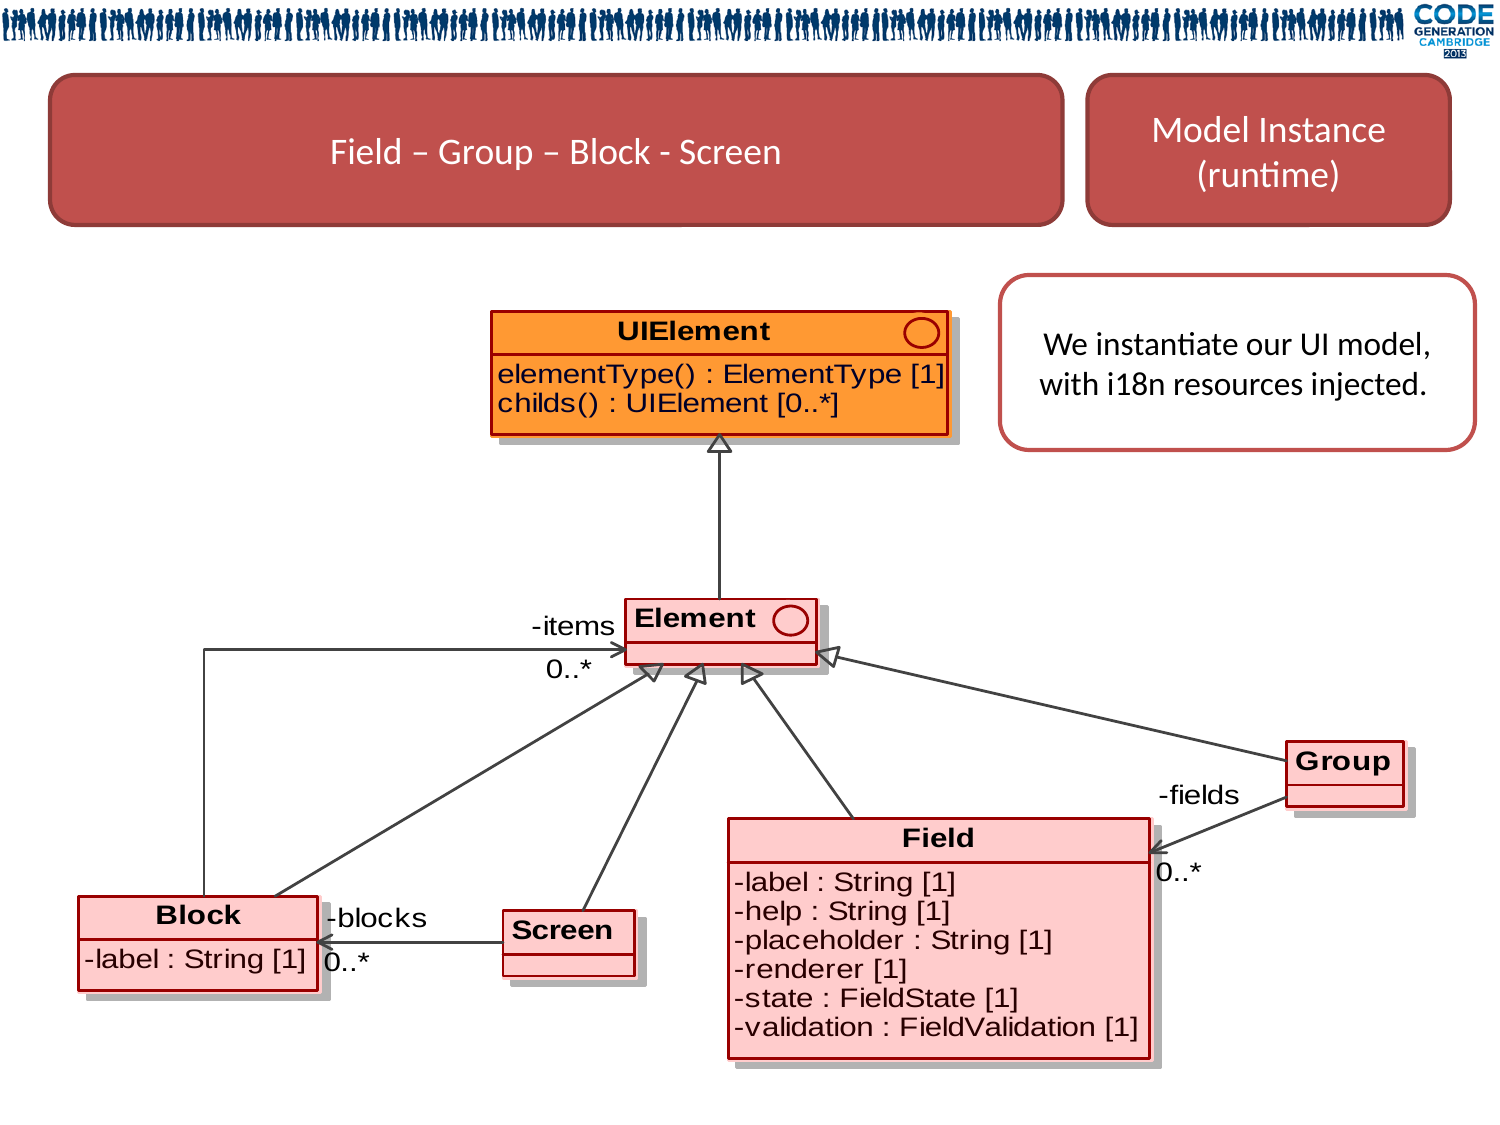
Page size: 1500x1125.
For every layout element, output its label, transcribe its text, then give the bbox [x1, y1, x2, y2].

picture [0, 0, 1500, 75]
picture [49, 274, 1438, 1076]
text_box Model Instance (runtime) [1085, 72, 1453, 228]
text_box We instantiate our UI model, with i18n resources injected. [1027, 272, 1478, 453]
text_box Field – Group – Block - Screen [47, 72, 1065, 228]
